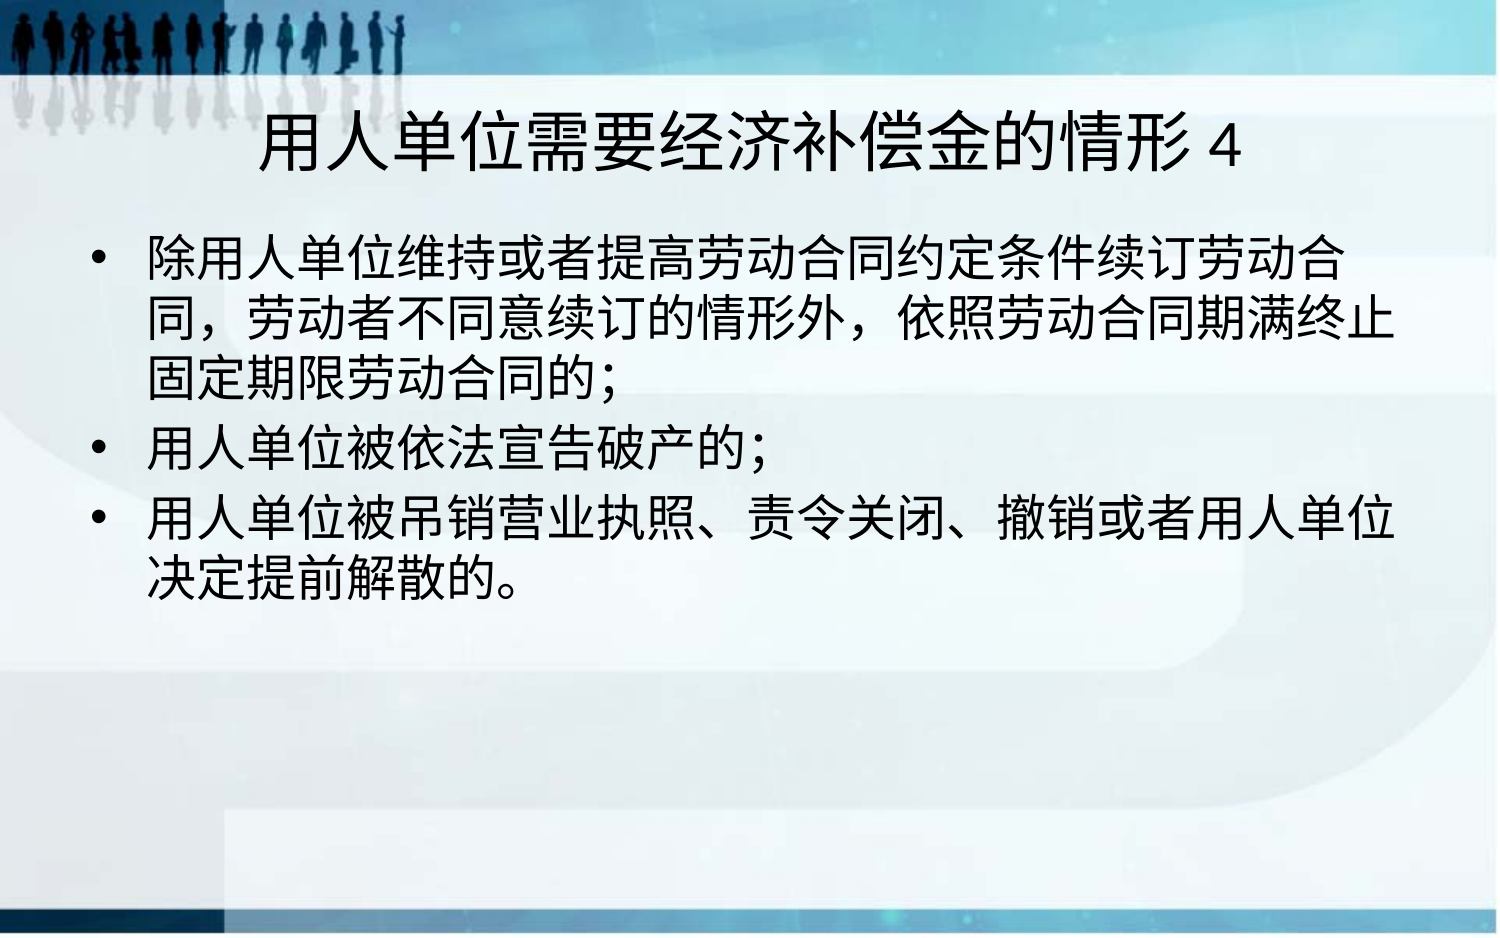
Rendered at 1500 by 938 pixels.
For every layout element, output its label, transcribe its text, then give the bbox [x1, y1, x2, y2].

title 用人单位需要经济补偿金的情形4 [74, 70, 1426, 210]
picture [0, 0, 1500, 938]
list 除用人单位维持或者提高劳动合同约定条件续订劳动合同，劳动者不同意续订的情形外，依照劳动合同期满终止固定期限劳动合同的； 用人单位被依法宣告破产的； 用人单位被吊销营业执照、责令关闭、撤销或者用人单位决定提前解散的。 [74, 218, 1426, 838]
